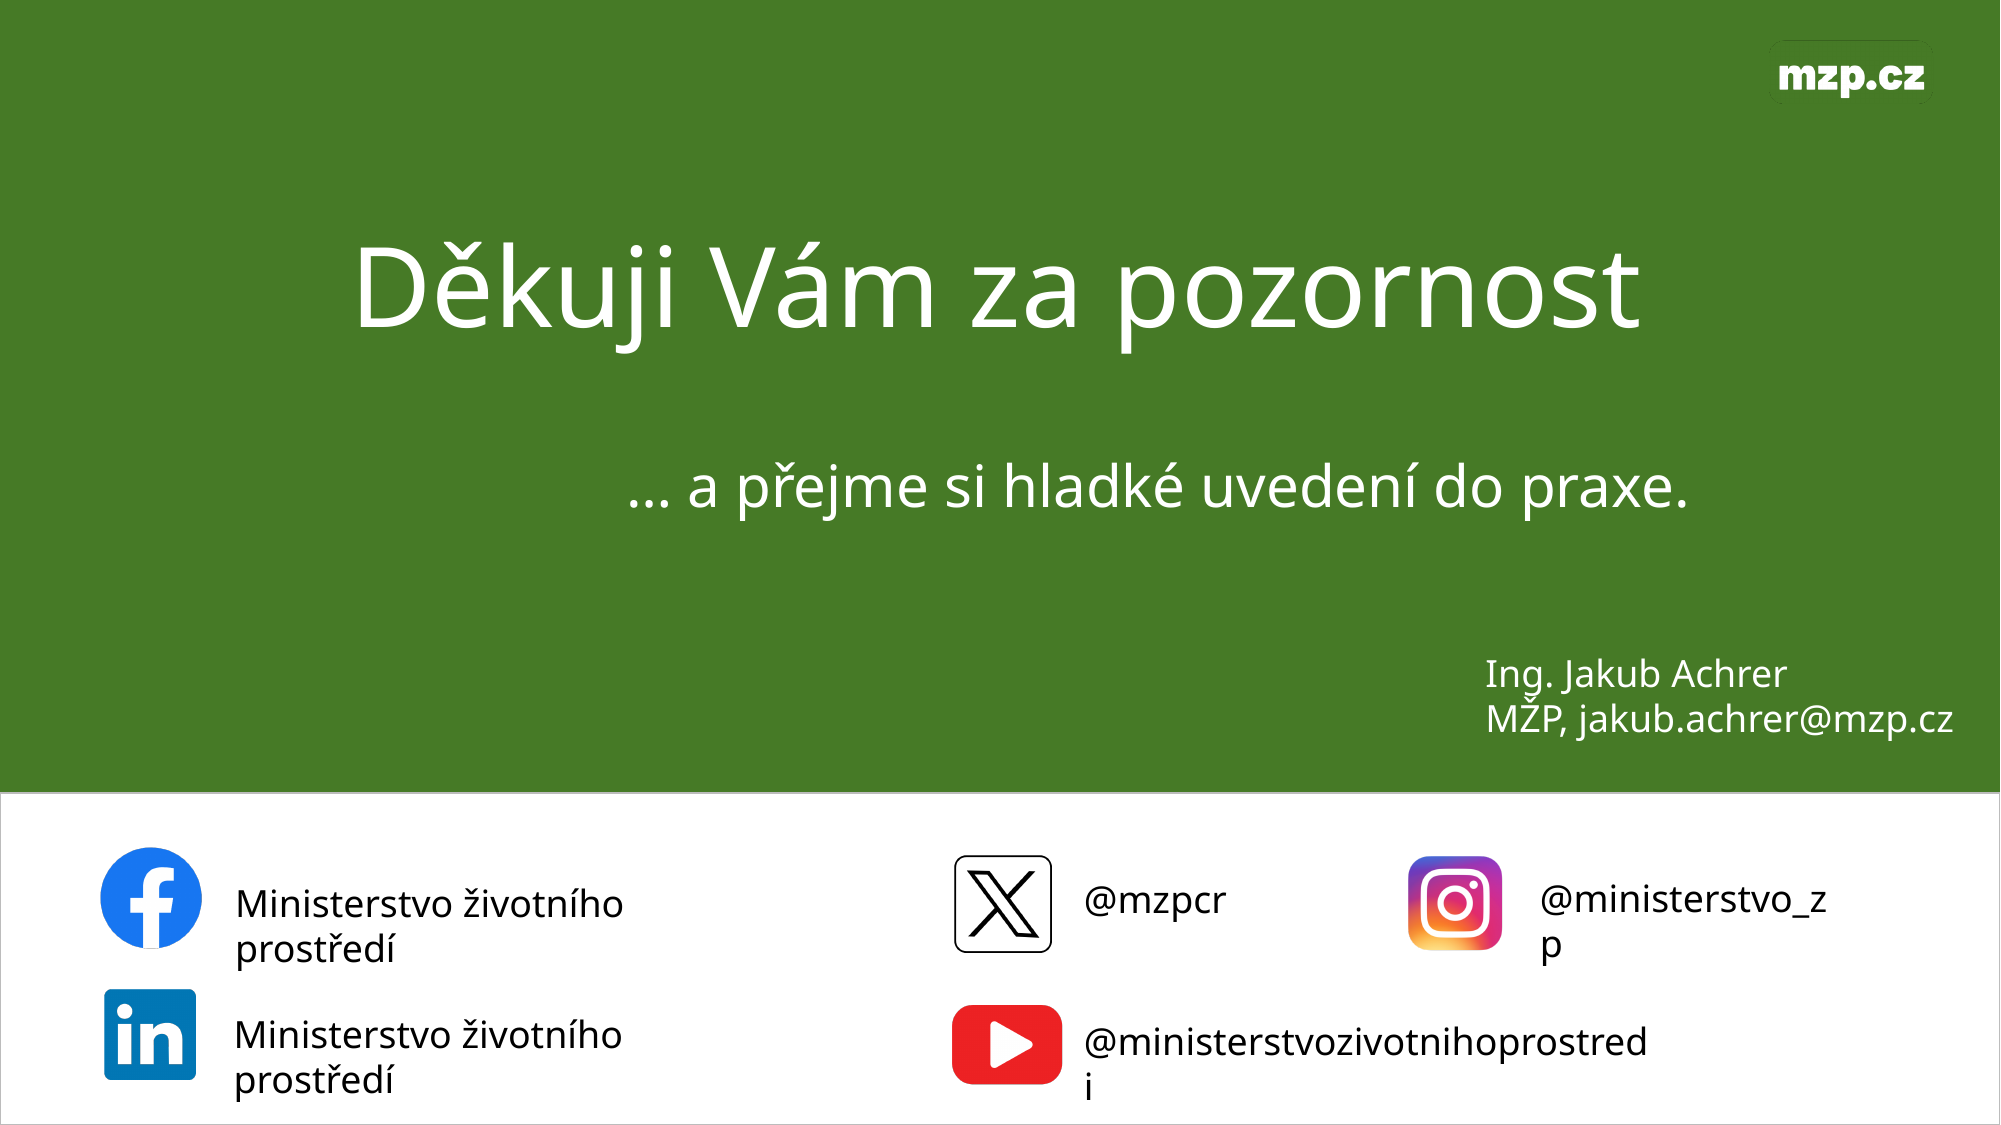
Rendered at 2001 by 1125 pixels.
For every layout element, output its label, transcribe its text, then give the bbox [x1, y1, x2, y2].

text_box … a přejme si hladké uvedení do praxe. [461, 449, 1787, 614]
text_box @ministerstvozivotnihoprostredi [1069, 1010, 1668, 1116]
list Děkuji Vám za pozornost [335, 223, 1662, 388]
text_box [0, 792, 2000, 1125]
text_box @mzpcr [1070, 868, 1258, 928]
text_box Ministerstvo životního prostředí [221, 872, 792, 978]
picture [73, 820, 229, 1105]
text_box Ing. Jakub Achrer MŽP, jakub.achrer@mzp.cz [1470, 642, 2000, 748]
picture [1384, 832, 1526, 974]
picture [936, 837, 1070, 971]
picture [1738, 0, 1964, 188]
text_box [106, 539, 1891, 703]
text_box @ministerstvo_zp [1526, 867, 1863, 973]
picture [936, 974, 1078, 1115]
text_box Ministerstvo životního prostředí [219, 1004, 790, 1109]
